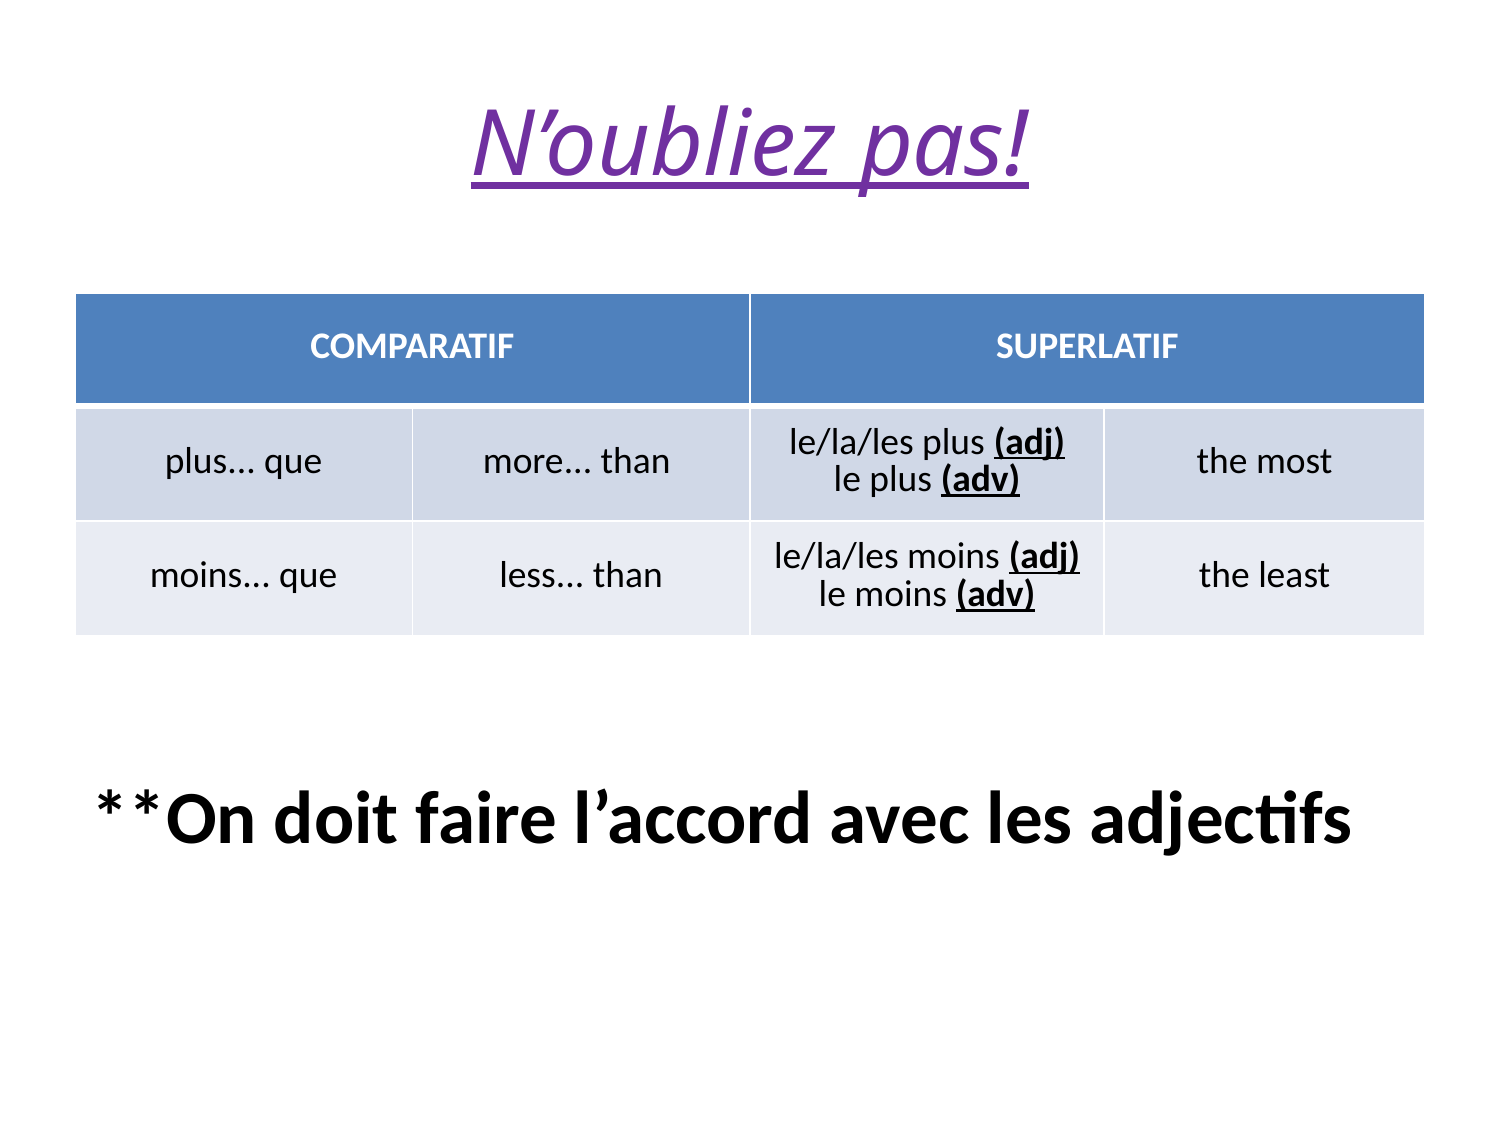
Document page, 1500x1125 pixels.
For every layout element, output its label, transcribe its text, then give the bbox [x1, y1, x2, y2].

table_header COMPARATIF [76, 294, 749, 403]
table_cell plus... que [76, 409, 412, 520]
text_box **On doit faire l’accord avec les adjectifs [76, 715, 1424, 911]
table_cell the most [1105, 409, 1424, 520]
table_cell le/la/les plus (adj) le plus (adv) [751, 409, 1103, 520]
table_cell more... than [413, 409, 749, 520]
table_cell le/la/les moins (adj) le moins (adv) [751, 522, 1103, 635]
table_header SUPERLATIF [751, 294, 1424, 403]
table_cell less... than [413, 522, 749, 635]
table_cell the least [1105, 522, 1424, 635]
table_cell moins... que [76, 522, 412, 635]
title N’oubliez pas! [75, 45, 1425, 233]
